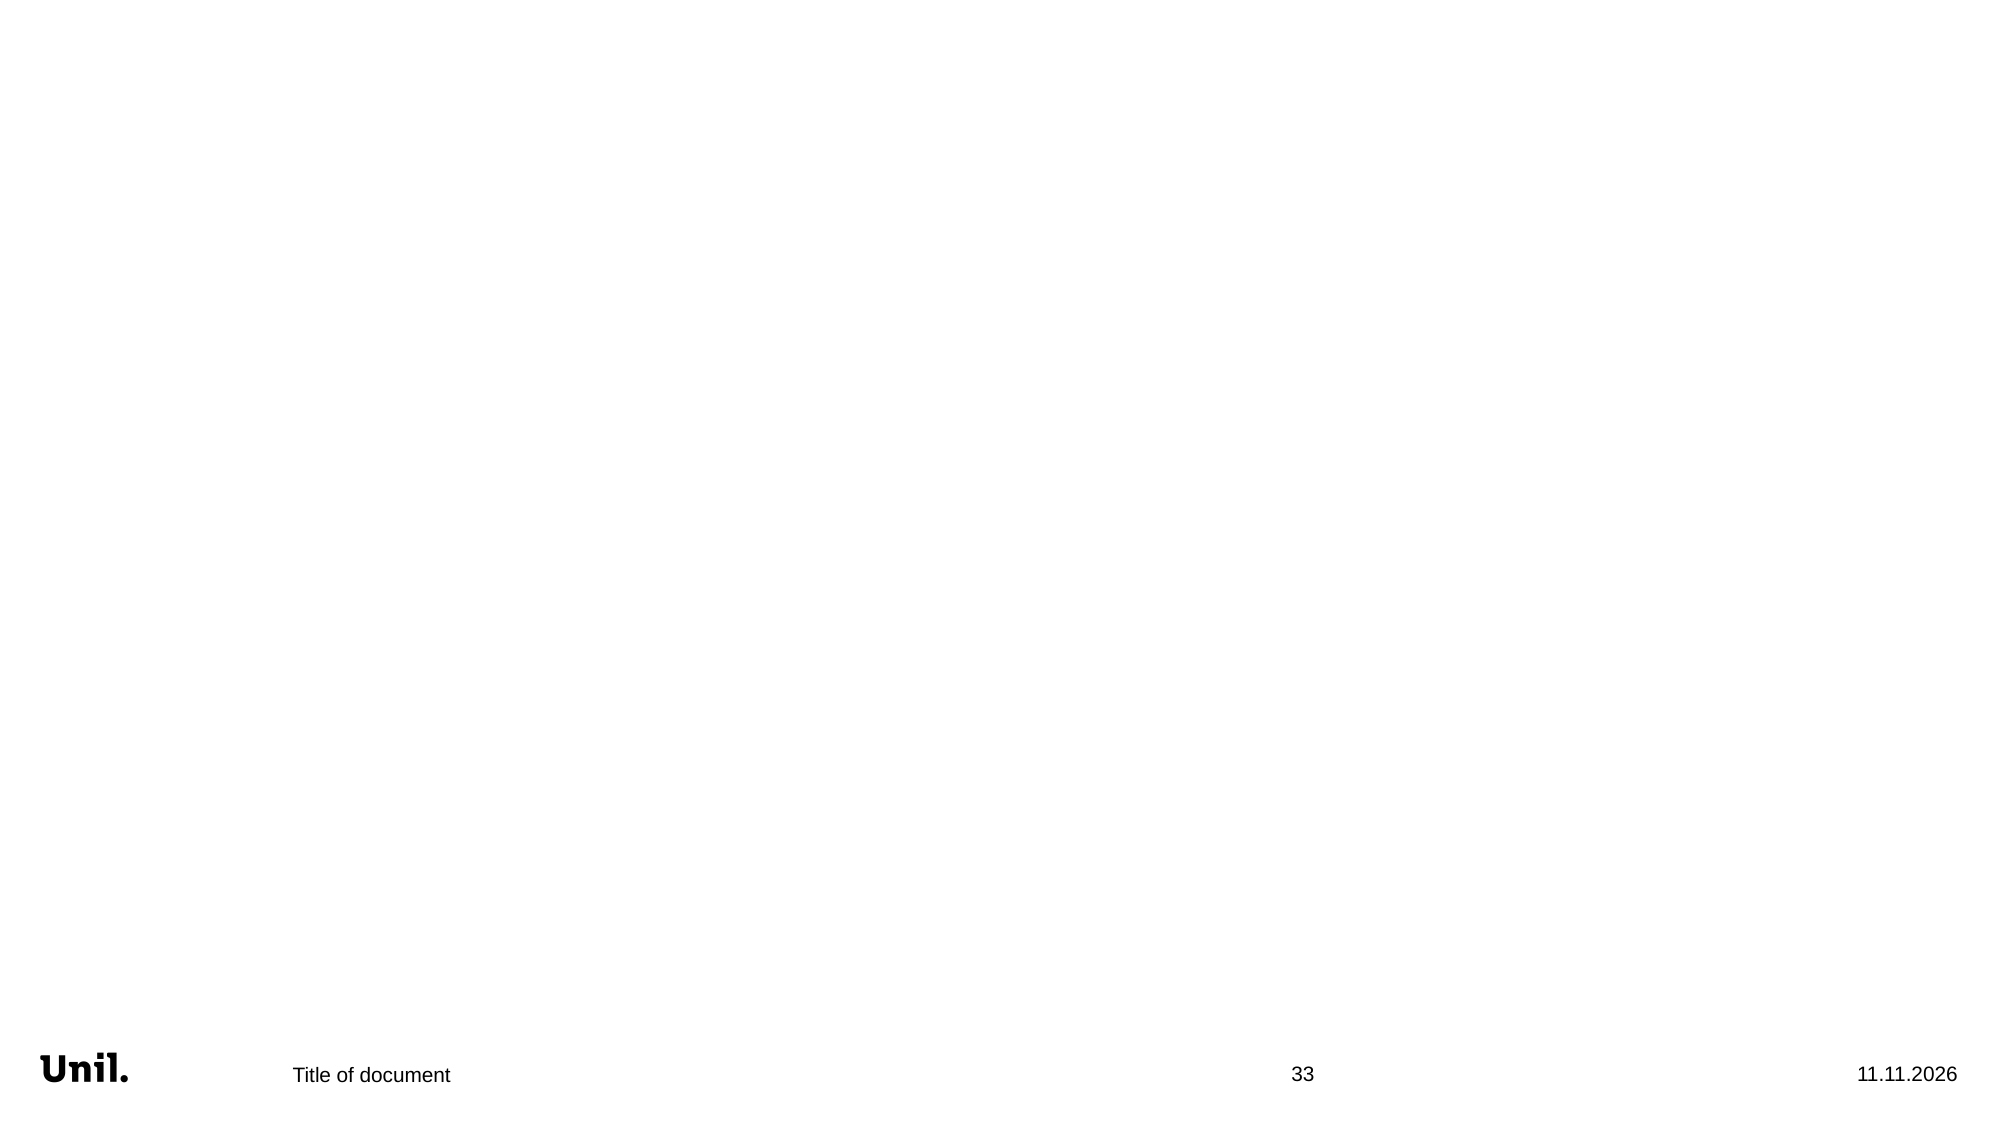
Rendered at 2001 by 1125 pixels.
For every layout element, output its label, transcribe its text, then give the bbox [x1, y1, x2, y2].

slide_number 33 [1250, 1037, 1355, 1086]
picture [27, 1042, 141, 1095]
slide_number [1789, 1026, 1958, 1086]
footer Title of document [292, 1011, 1048, 1087]
